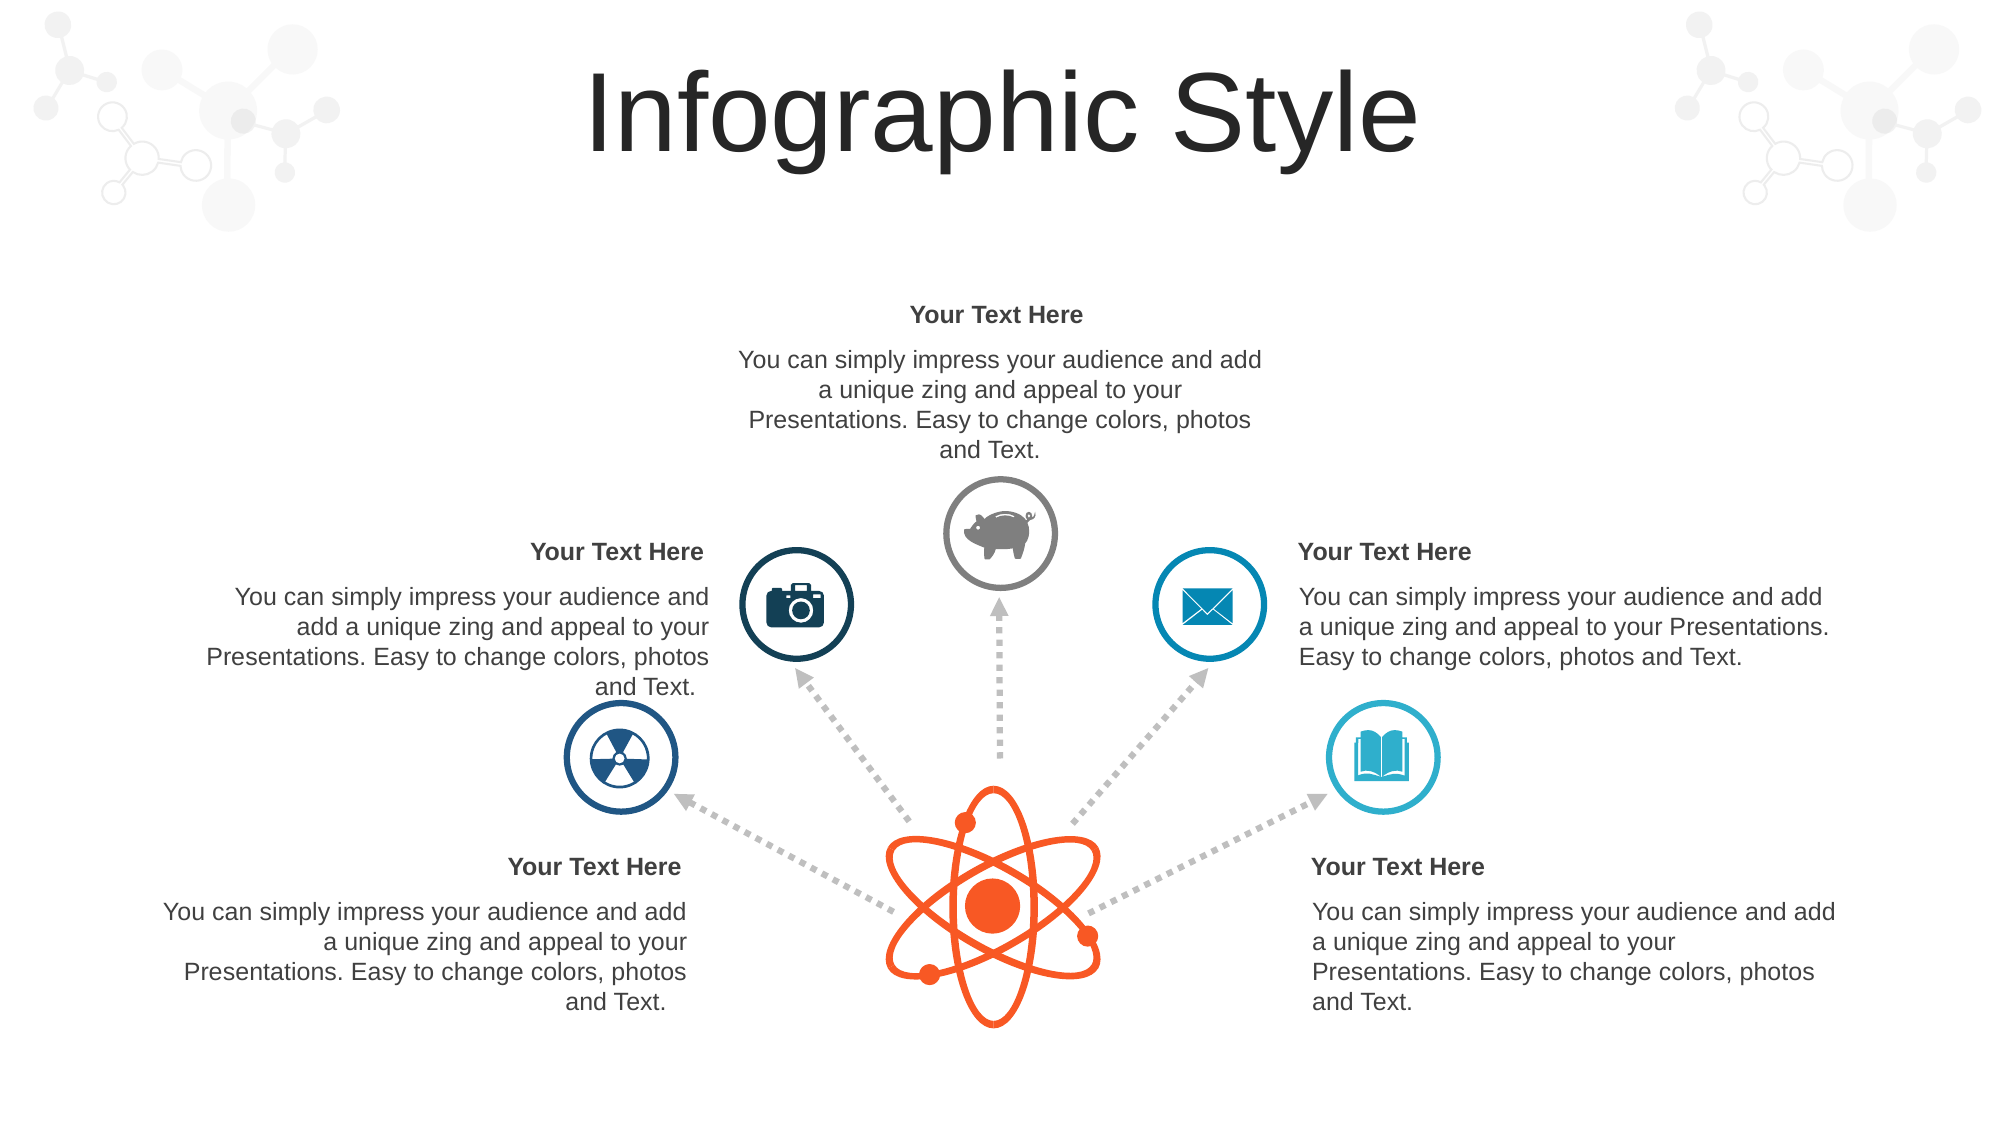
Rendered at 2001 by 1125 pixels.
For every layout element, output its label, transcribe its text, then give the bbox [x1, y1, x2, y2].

text_box [741, 549, 853, 660]
text_box [1328, 702, 1439, 813]
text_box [1072, 668, 1209, 824]
text_box [588, 727, 651, 790]
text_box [143, 843, 703, 995]
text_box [1296, 843, 1857, 995]
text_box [719, 291, 1281, 443]
text_box [1179, 587, 1236, 627]
text_box [565, 702, 677, 813]
text_box [945, 478, 1056, 589]
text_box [673, 793, 877, 912]
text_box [172, 527, 726, 680]
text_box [795, 668, 910, 822]
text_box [1106, 793, 1328, 914]
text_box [877, 778, 1106, 1034]
text_box [1154, 549, 1266, 660]
text_box [1353, 729, 1410, 783]
text_box [963, 510, 1037, 561]
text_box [1283, 527, 1851, 680]
list Infographic Style [53, 55, 1952, 175]
text_box [765, 582, 825, 629]
